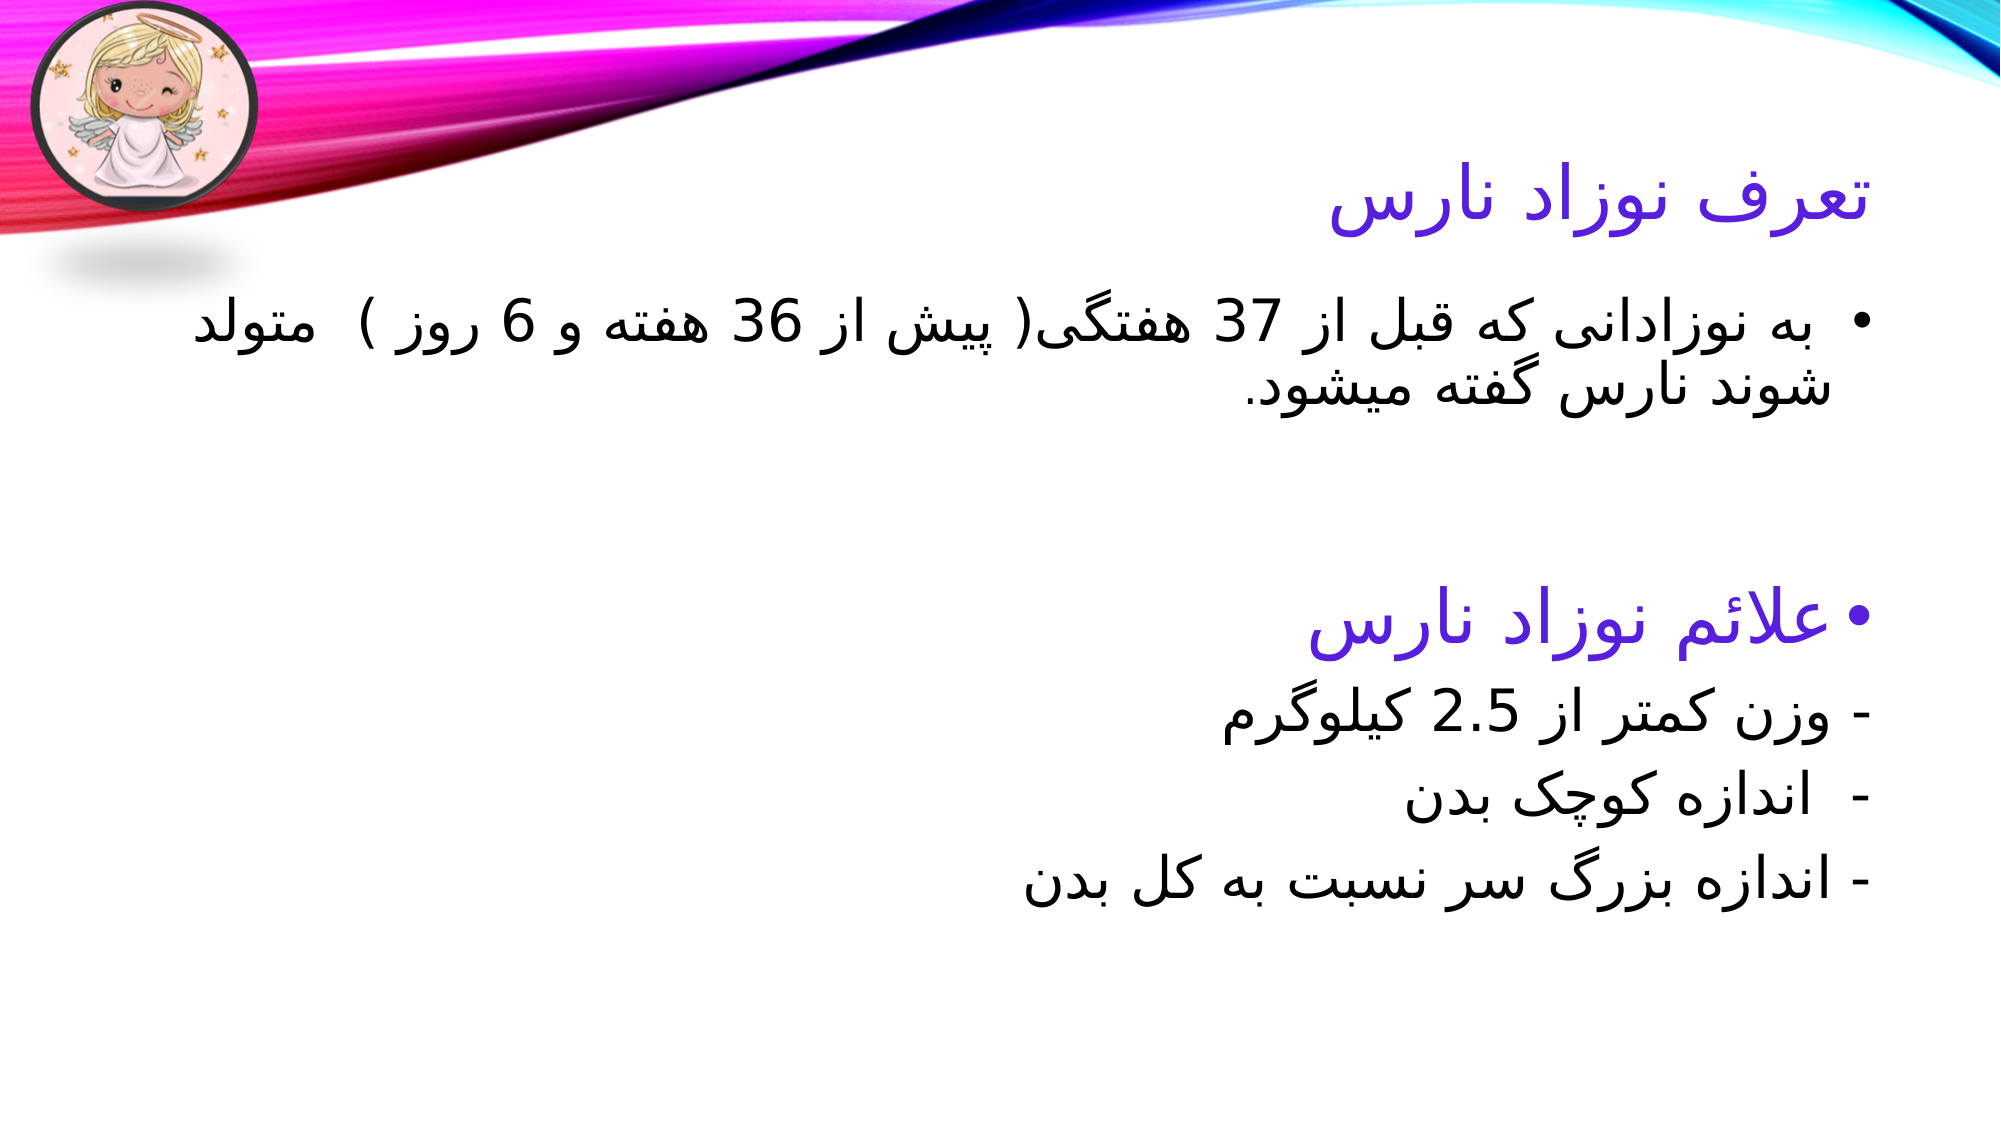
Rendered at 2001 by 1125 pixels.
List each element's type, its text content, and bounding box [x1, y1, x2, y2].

picture [0, 0, 2000, 330]
title تعرف نوزاد نارس [474, 125, 1888, 266]
picture [1890, 0, 2000, 75]
picture [1910, 0, 2000, 45]
list به نوزادانی که قبل از 37 هفتگی( پیش از 36 هفته و 6 روز ) متولد شوند نارس گفته می­شود. علائم نوزاد نارس - وزن کمتر از 2.5 کیلوگرم - اندازه کوچک بدن - اندازه بزرگ سر نسبت به کل بدن [112, 284, 1888, 1021]
